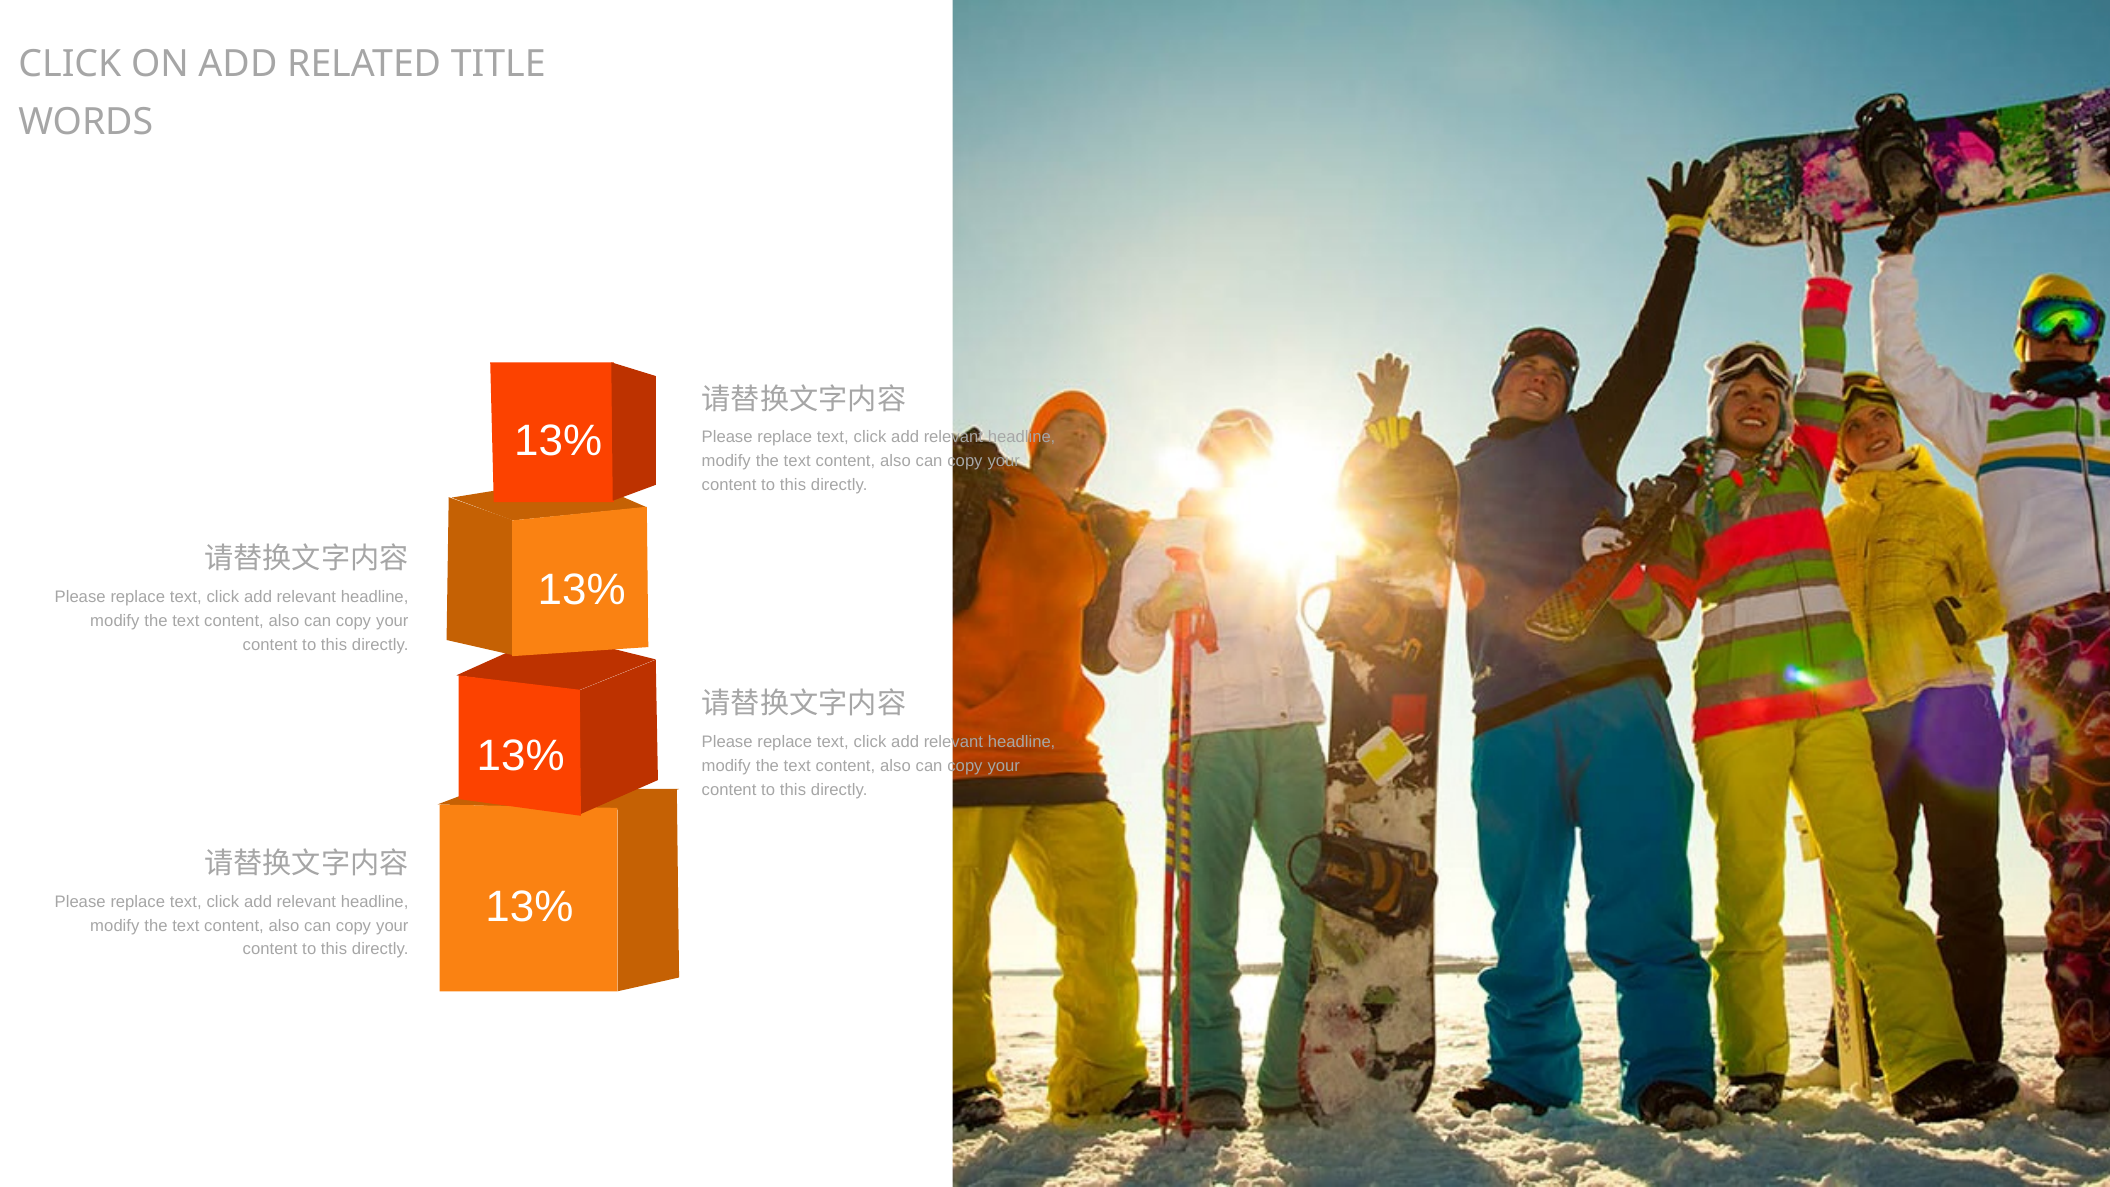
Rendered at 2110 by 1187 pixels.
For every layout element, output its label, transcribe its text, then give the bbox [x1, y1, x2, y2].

text_box Please replace text, click add relevant headline, modify the text content, also can copy your content to this directly. [701, 726, 1064, 799]
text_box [437, 362, 680, 992]
text_box 请替换文字内容 [188, 532, 409, 575]
text_box 请替换文字内容 [701, 677, 922, 720]
text_box Please replace text, click add relevant headline, modify the text content, also can copy your content to this directly. [701, 422, 1064, 494]
text_box Please replace text, click add relevant headline, modify the text content, also can copy your content to this directly. [46, 581, 409, 654]
text_box 请替换文字内容 [188, 837, 409, 880]
text_box CLICK ON ADD RELATED TITLE WORDS [3, 18, 595, 150]
text_box 请替换文字内容 [701, 372, 922, 415]
text_box [952, 0, 2110, 1187]
text_box Please replace text, click add relevant headline, modify the text content, also can copy your content to this directly. [46, 886, 409, 959]
